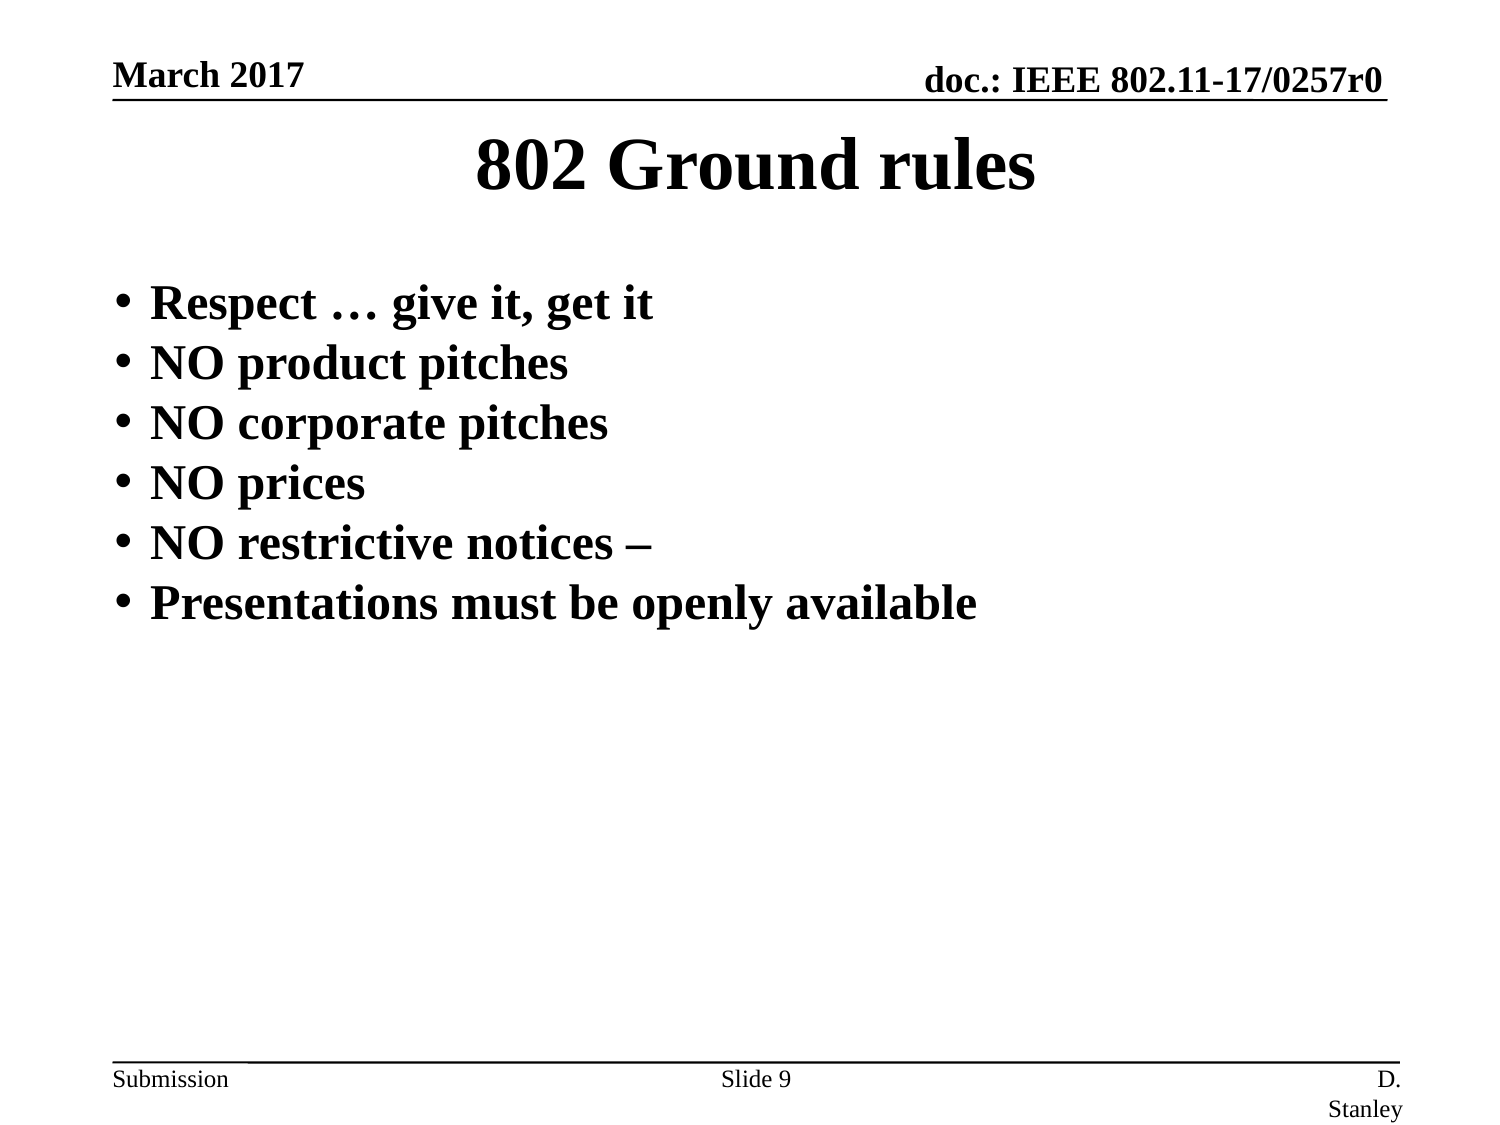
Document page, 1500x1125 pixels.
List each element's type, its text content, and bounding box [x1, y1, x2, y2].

slide_number Slide 9 [712, 1061, 800, 1093]
text_box 802 Ground rules [124, 99, 1388, 220]
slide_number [112, 49, 401, 96]
footer D. Stanley, HP Enterprise [1324, 1061, 1402, 1093]
text_box Respect … give it, get it NO product pitches NO corporate pitches NO prices NO restrictive notices – Presentations must be openly available [99, 262, 1450, 1005]
